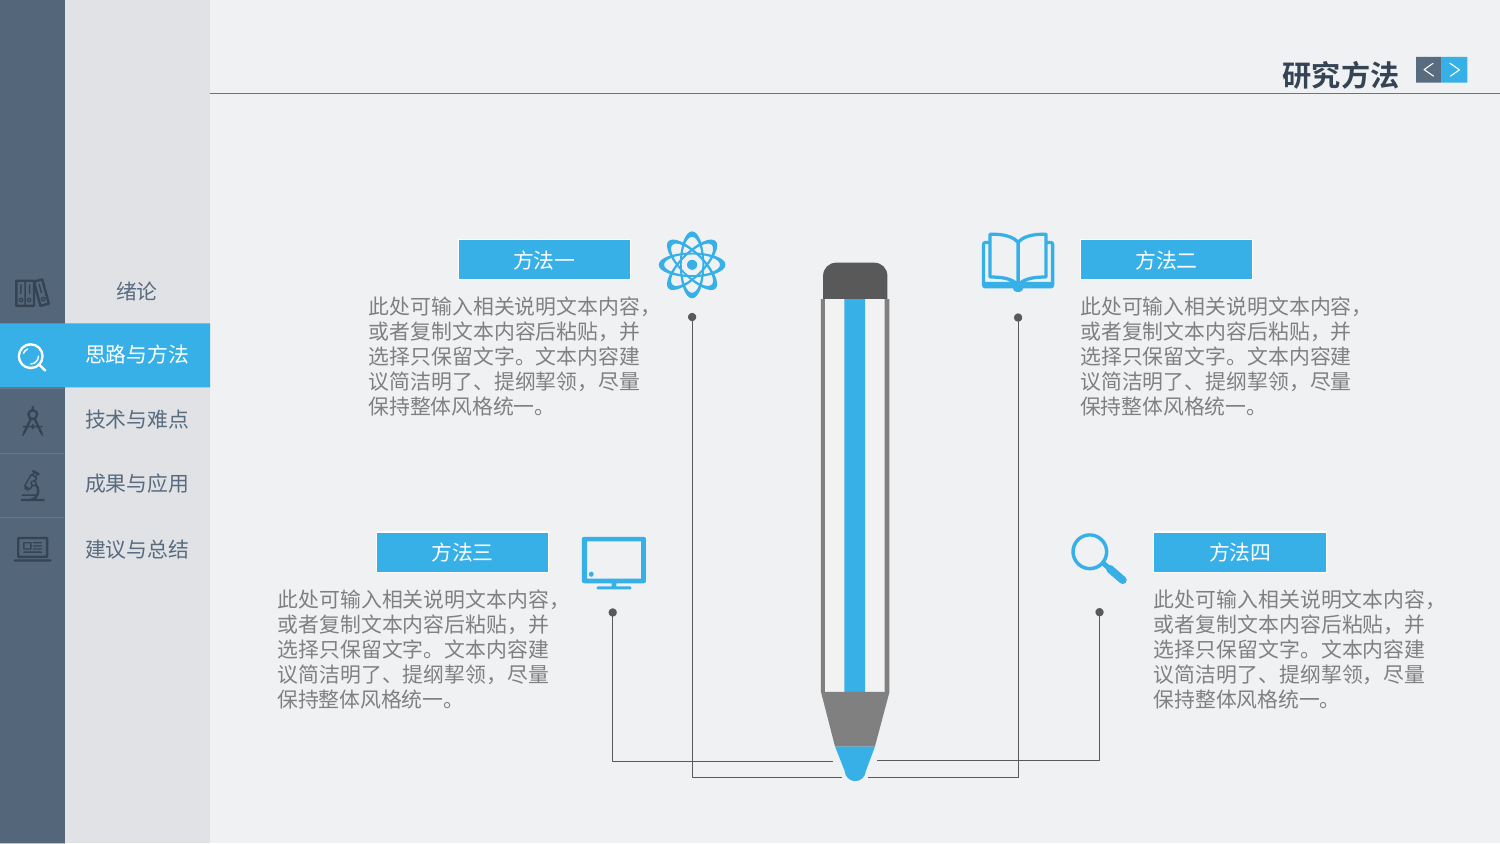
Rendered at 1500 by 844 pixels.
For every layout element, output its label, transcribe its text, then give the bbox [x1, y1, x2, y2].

text_box 此处可输入相关说明文本内容，或者复制文本内容后粘贴，并选择只保留文字。文本内容建议简洁明了、提纲挈领，尽量保持整体风格统一。 [1080, 293, 1352, 419]
text_box [894, 762, 1019, 778]
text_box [1441, 56, 1468, 83]
text_box [20, 470, 46, 502]
text_box [981, 232, 1055, 292]
text_box [0, 321, 212, 390]
text_box 方法二 [1078, 237, 1255, 282]
text_box 绪论 [101, 271, 173, 311]
text_box 方法四 [1152, 530, 1329, 575]
text_box 思路与方法 [70, 334, 204, 374]
text_box [13, 536, 52, 562]
text_box [581, 536, 646, 590]
text_box 成果与应用 [70, 463, 204, 503]
text_box [691, 762, 815, 778]
text_box [894, 608, 1104, 762]
text_box [15, 278, 50, 308]
text_box [687, 312, 815, 748]
text_box [894, 313, 1023, 748]
text_box 此处可输入相关说明文本内容，或者复制文本内容后粘贴，并选择只保留文字。文本内容建议简洁明了、提纲挈领，尽量保持整体风格统一。 [1153, 586, 1426, 712]
text_box 方法一 [456, 237, 633, 282]
text_box 研究方法 [962, 40, 1400, 93]
text_box [1071, 533, 1127, 585]
text_box 建议与总结 [70, 529, 204, 569]
text_box 技术与难点 [70, 399, 204, 439]
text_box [658, 231, 726, 299]
text_box 此处可输入相关说明文本内容，或者复制文本内容后粘贴，并选择只保留文字。文本内容建议简洁明了、提纲挈领，尽量保持整体风格统一。 [368, 293, 640, 419]
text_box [1415, 56, 1440, 83]
text_box [608, 608, 815, 762]
text_box 方法三 [374, 530, 551, 575]
text_box [22, 405, 44, 437]
text_box [17, 343, 47, 372]
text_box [820, 262, 890, 782]
text_box 此处可输入相关说明文本内容，或者复制文本内容后粘贴，并选择只保留文字。文本内容建议简洁明了、提纲挈领，尽量保持整体风格统一。 [277, 586, 549, 712]
